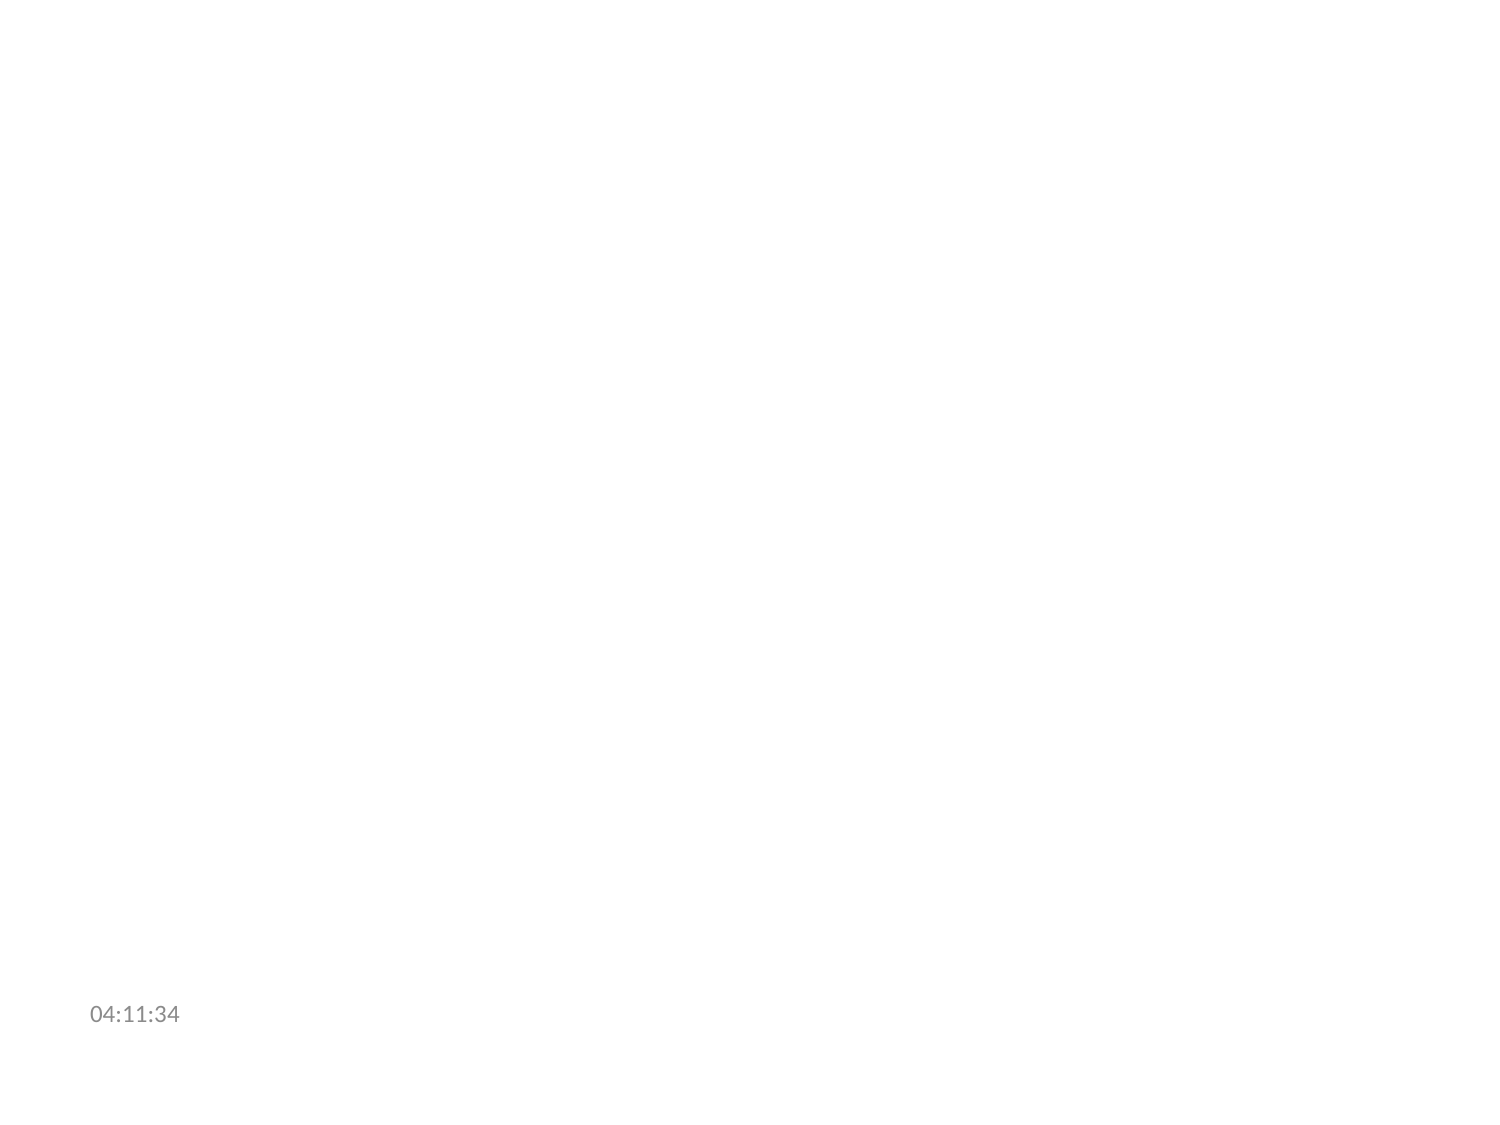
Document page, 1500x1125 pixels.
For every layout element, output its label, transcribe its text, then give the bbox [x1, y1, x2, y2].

text_box 15:35:09 [75, 982, 425, 1043]
